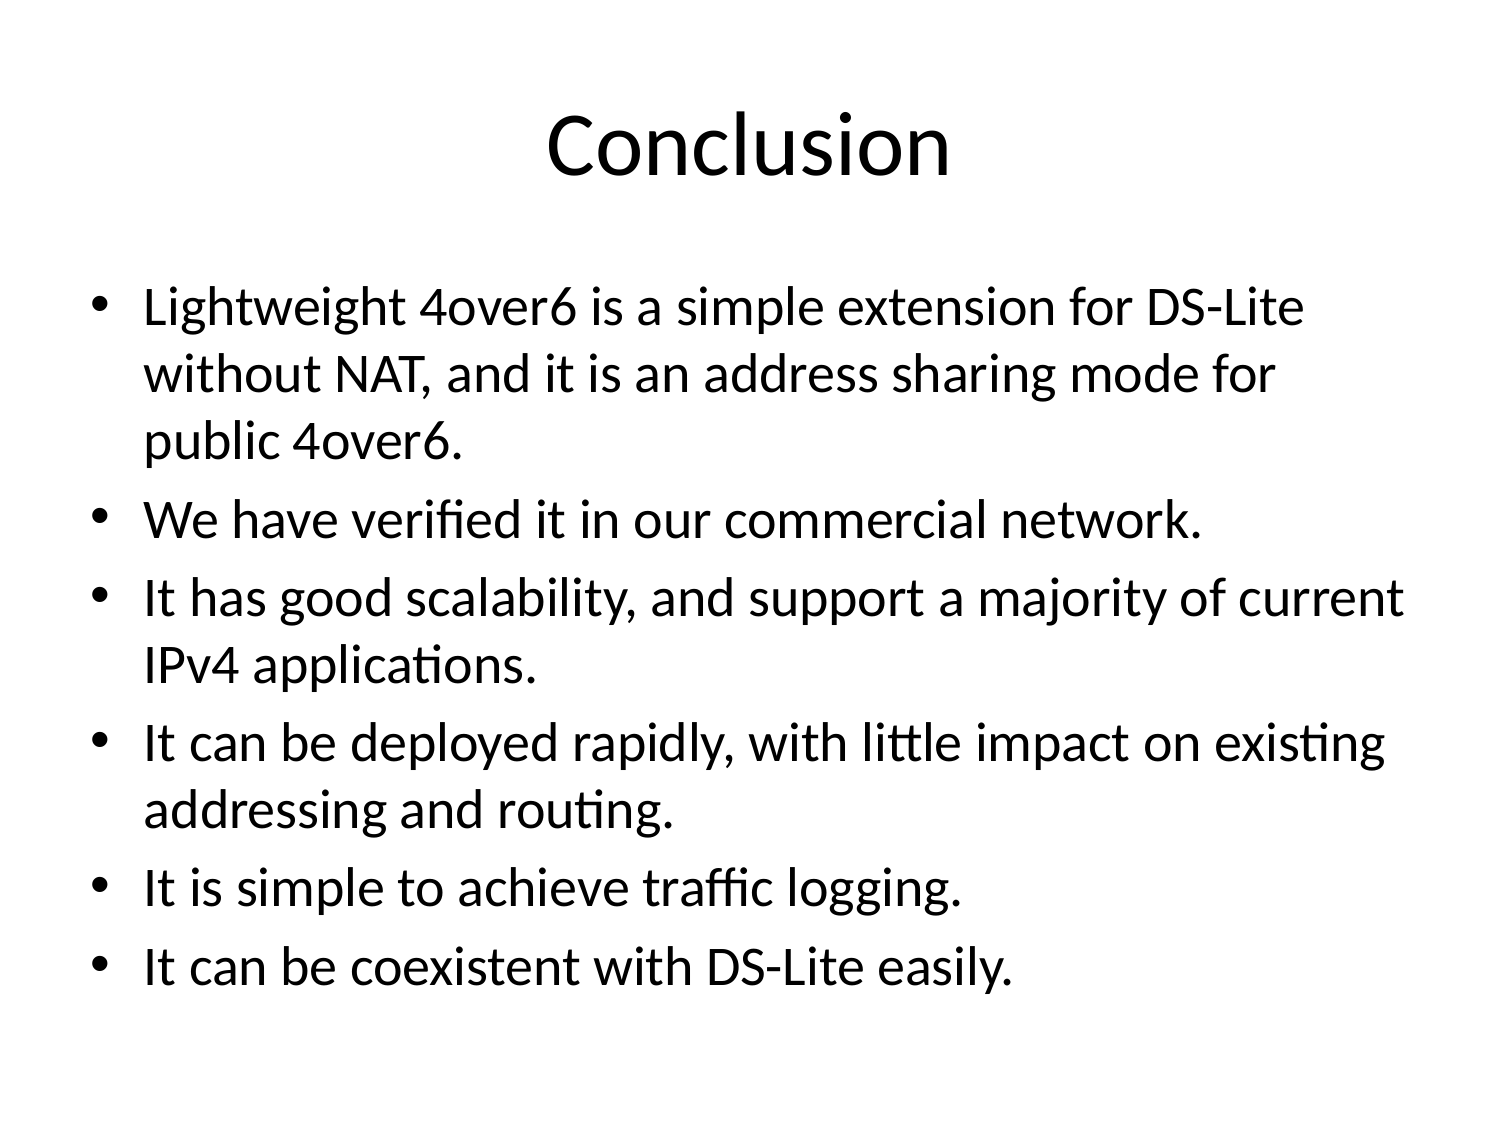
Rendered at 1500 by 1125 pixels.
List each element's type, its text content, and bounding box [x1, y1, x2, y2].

list Lightweight 4over6 is a simple extension for DS-Lite without NAT, and it is an address sharing mode for public 4over6. We have verified it in our commercial network. It has good scalability, and support a majority of current IPv4 applications. It can be deployed rapidly, with little impact on existing addressing and routing. It is simple to achieve traffic logging. It can be coexistent with DS-Lite easily. [75, 262, 1438, 1005]
title Conclusion [75, 45, 1425, 233]
